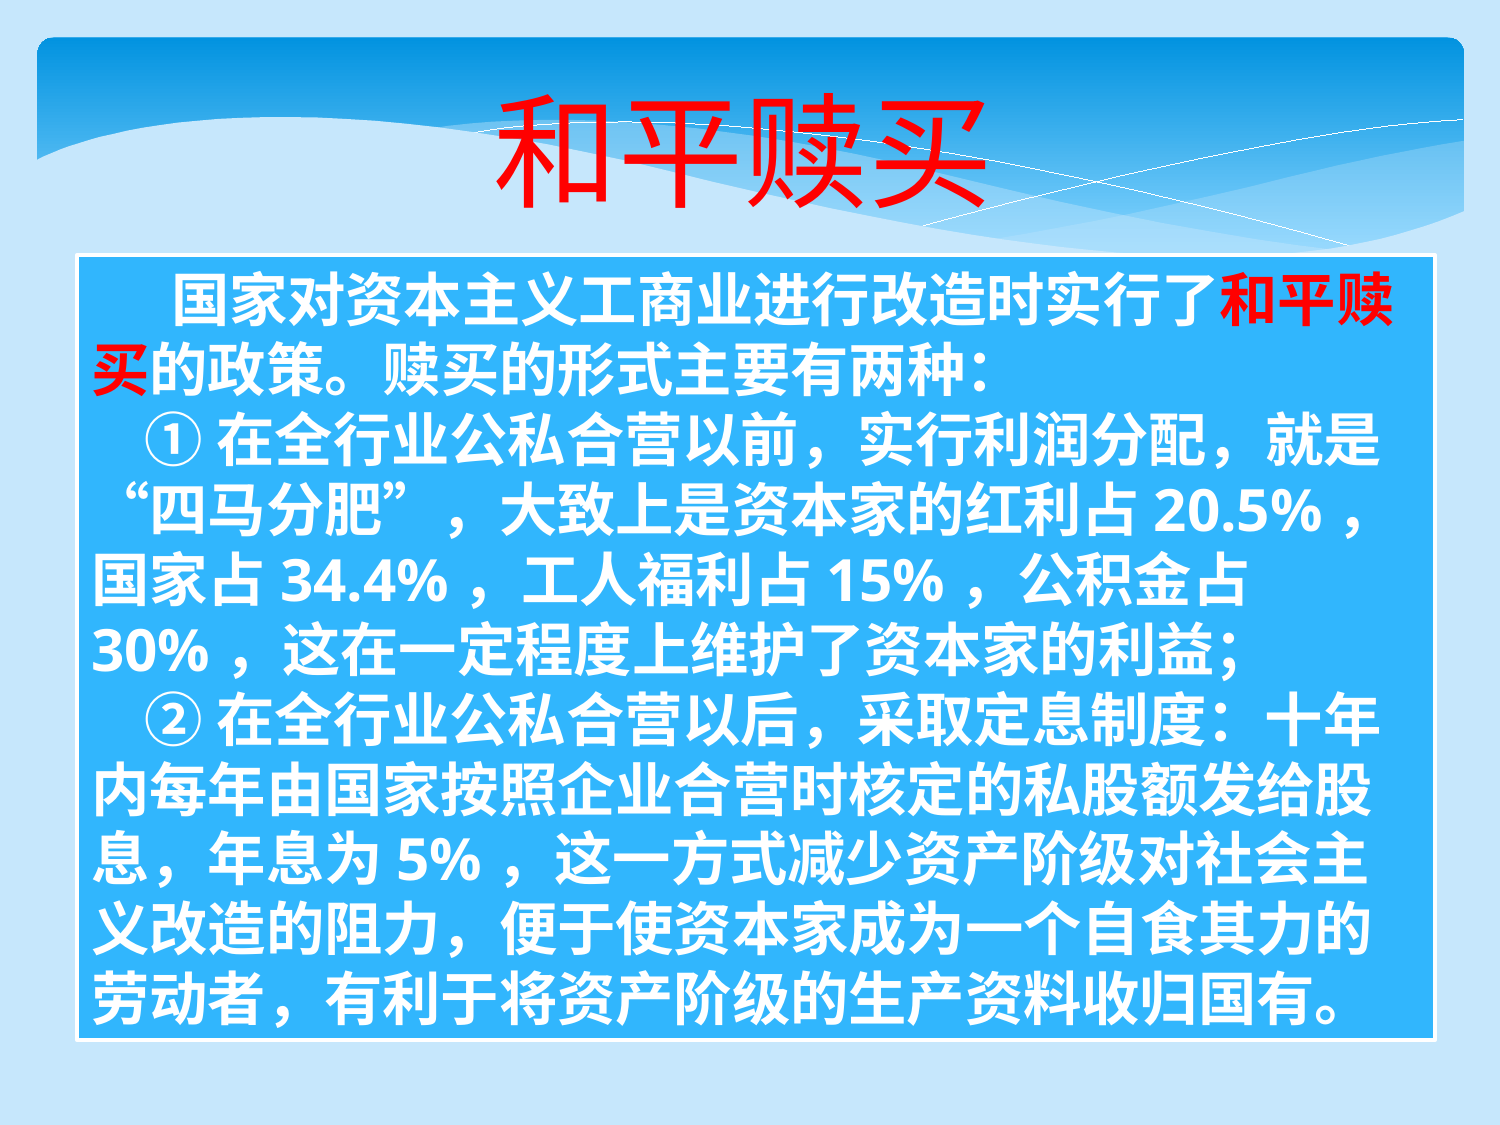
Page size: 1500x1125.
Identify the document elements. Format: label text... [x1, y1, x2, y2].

text_box 国家对资本主义工商业进行改造时实行了和平赎买的政策。赎买的形式主要有两种： ①在全行业公私合营以前，实行利润分配，就是“四马分肥”，大致上是资本家的红利占20.5%，国家占34.4%，工人福利占15%，公积金占30%，这在一定程度上维护了资本家的利益； ②在全行业公私合营以后，采取定息制度：十年内每年由国家按照企业合营时核定的私股额发给股息，年息为5%，这一方式减少资产阶级对社会主义改造的阻力，便于使资本家成为一个自食其力的劳动者，有利于将资产阶级的生产资料收归国有。 [75, 253, 1437, 1042]
text_box 和平赎买 [478, 66, 1010, 232]
